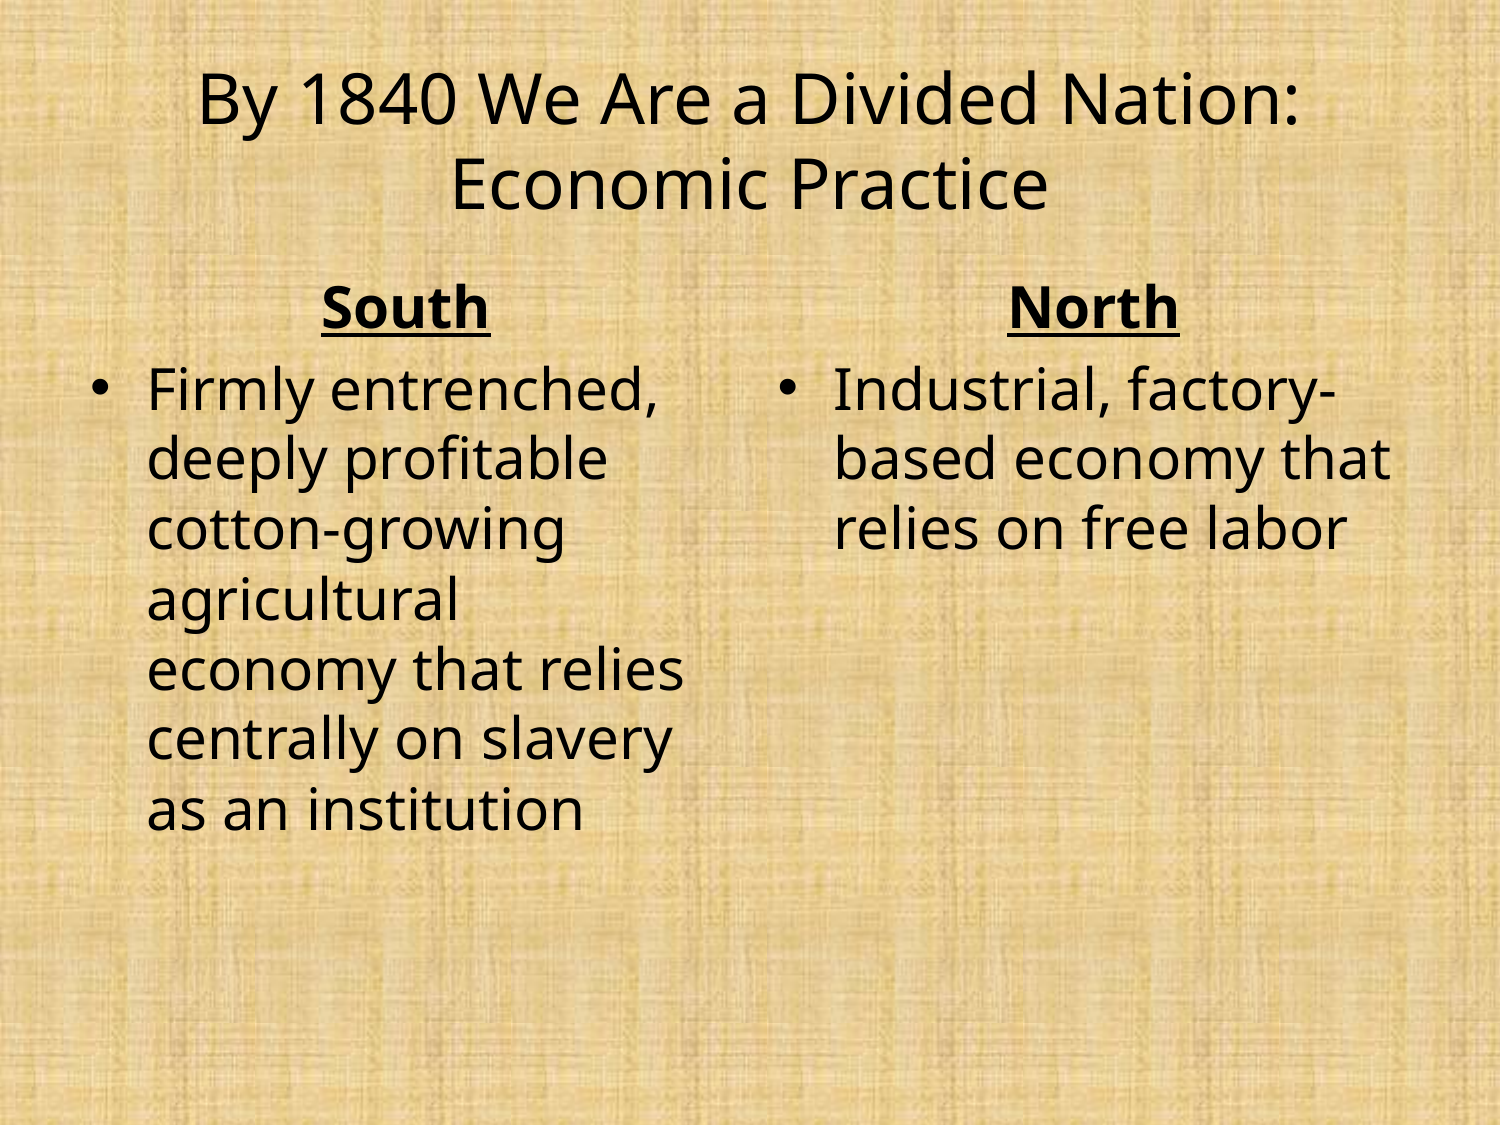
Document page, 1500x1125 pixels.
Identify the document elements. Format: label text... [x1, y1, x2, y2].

title By 1840 We Are a Divided Nation: Economic Practice [75, 45, 1425, 233]
picture [0, 0, 1500, 1125]
list North Industrial, factory-based economy that relies on free labor [762, 262, 1425, 1005]
list South Firmly entrenched, deeply profitable cotton-growing agricultural economy that relies centrally on slavery as an institution [75, 262, 738, 1005]
